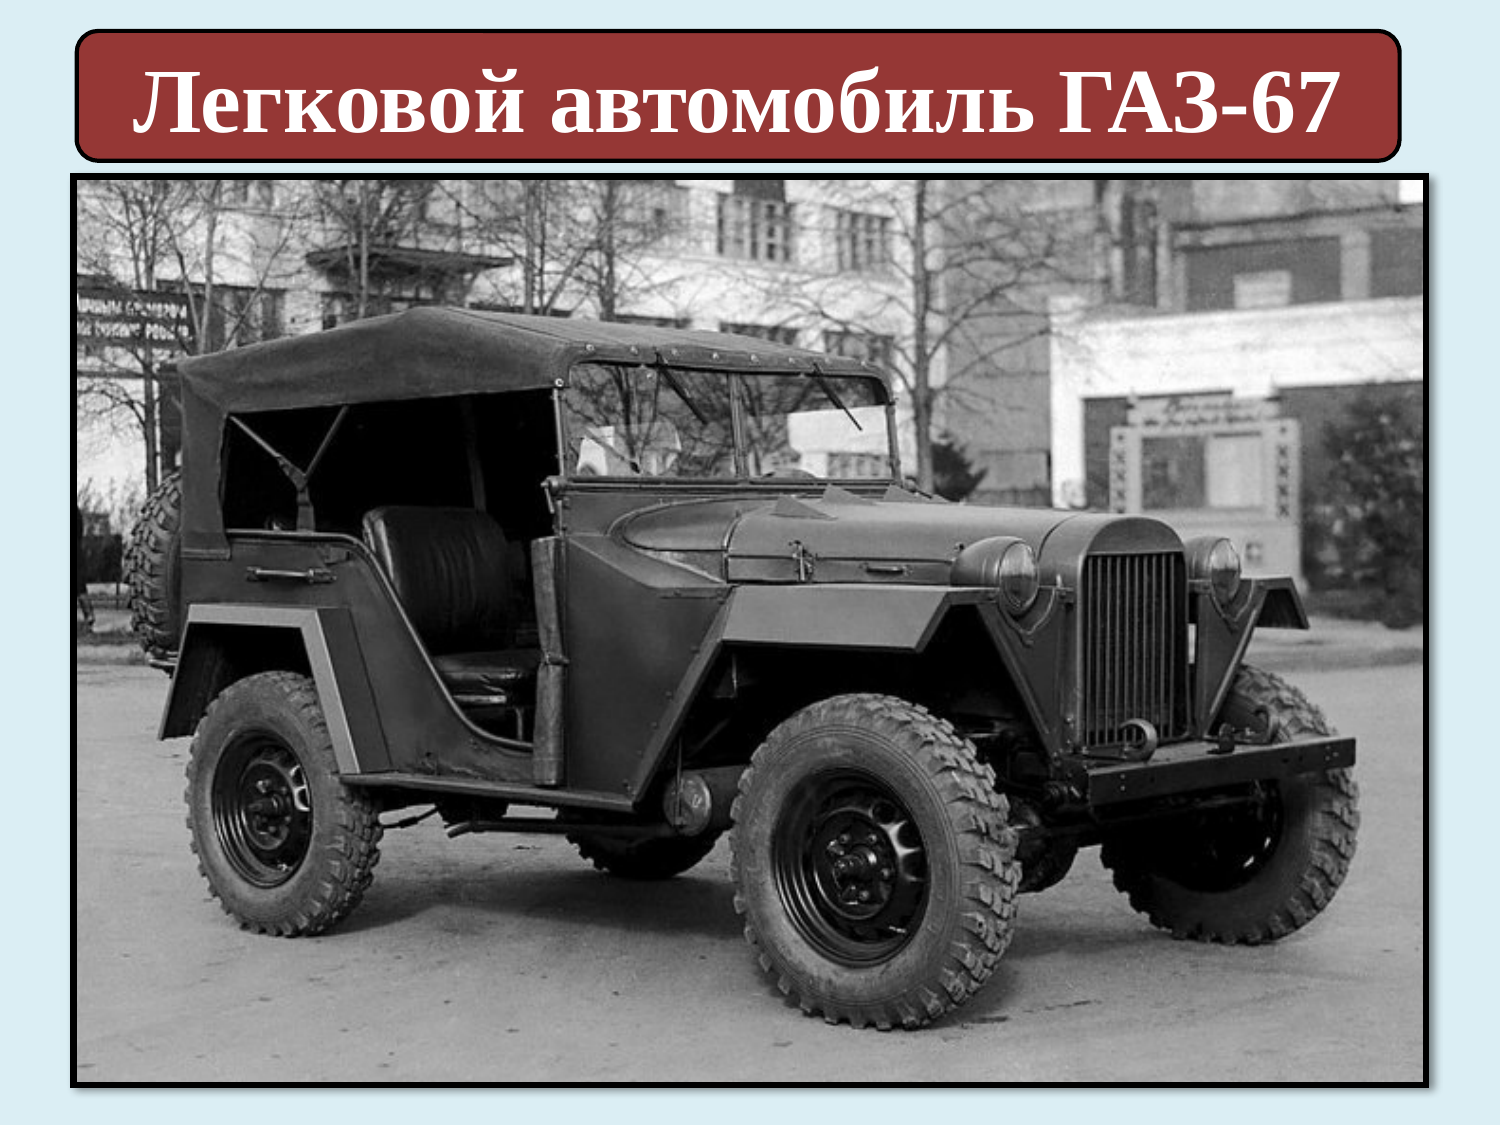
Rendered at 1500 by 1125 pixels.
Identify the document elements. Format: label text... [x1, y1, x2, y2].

text_box Легковой автомобиль ГАЗ-67 [74, 28, 1402, 163]
picture [76, 179, 1424, 1083]
